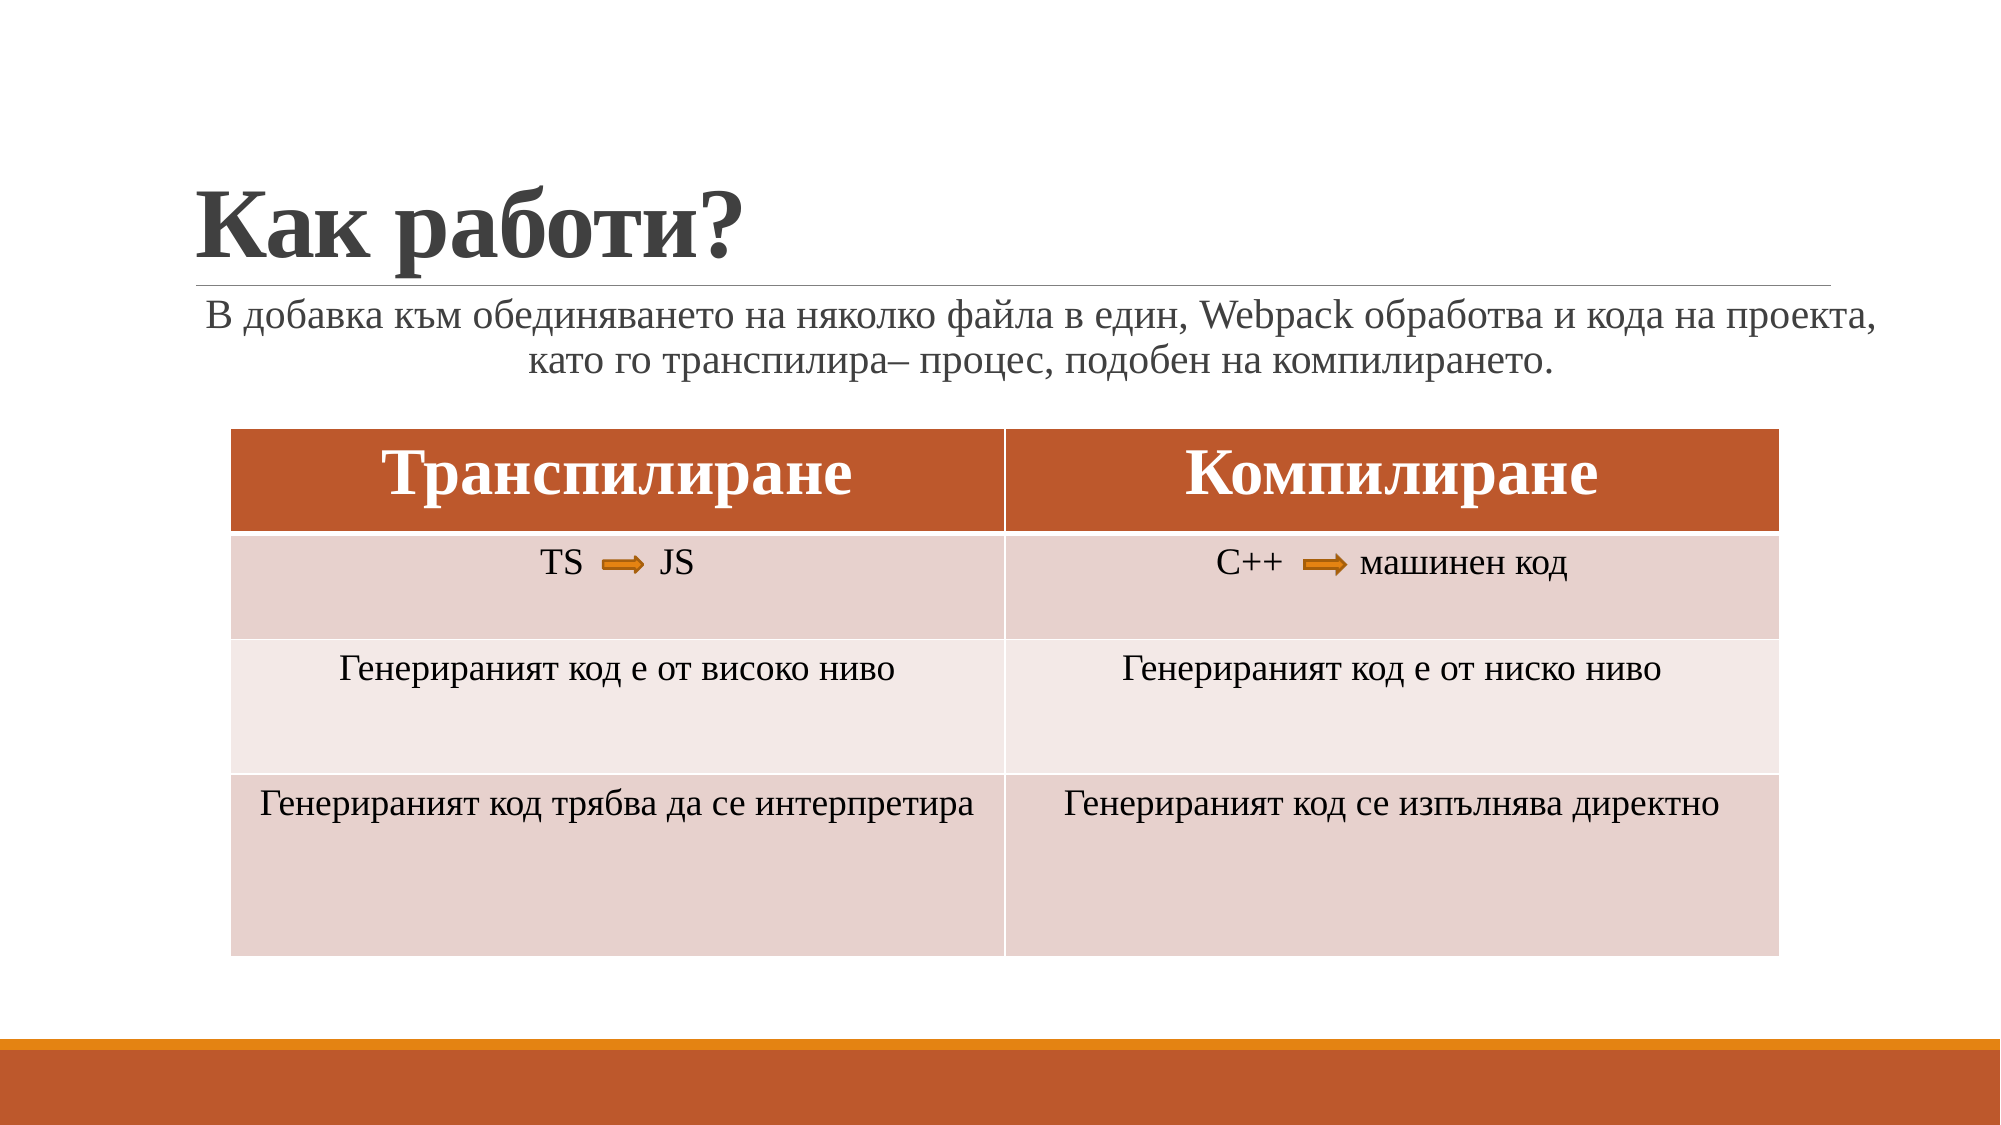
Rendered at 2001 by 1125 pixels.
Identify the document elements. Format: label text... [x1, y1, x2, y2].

table_header Компилиране [1006, 429, 1779, 531]
text_box [601, 555, 644, 574]
table_header Транспилиране [231, 429, 1004, 531]
list В добавка към обединяването на няколко файла в един, Webpack обработва и кода на проекта, като го транспилира– процес, подобен на компилирането. [180, 285, 1888, 945]
table_cell Генерираният код е от високо ниво [231, 640, 1004, 773]
table_cell Генерираният код трябва да се интерпретира [231, 775, 1004, 956]
table_cell TS JS [231, 536, 1004, 639]
title Как работи? [180, 47, 1830, 285]
picture [1302, 551, 1348, 578]
table_cell C++ машинен код [1006, 536, 1779, 639]
table_cell Генерираният код се изпълнява директно [1006, 775, 1779, 956]
table_cell Генерираният код е от ниско ниво [1006, 640, 1779, 773]
